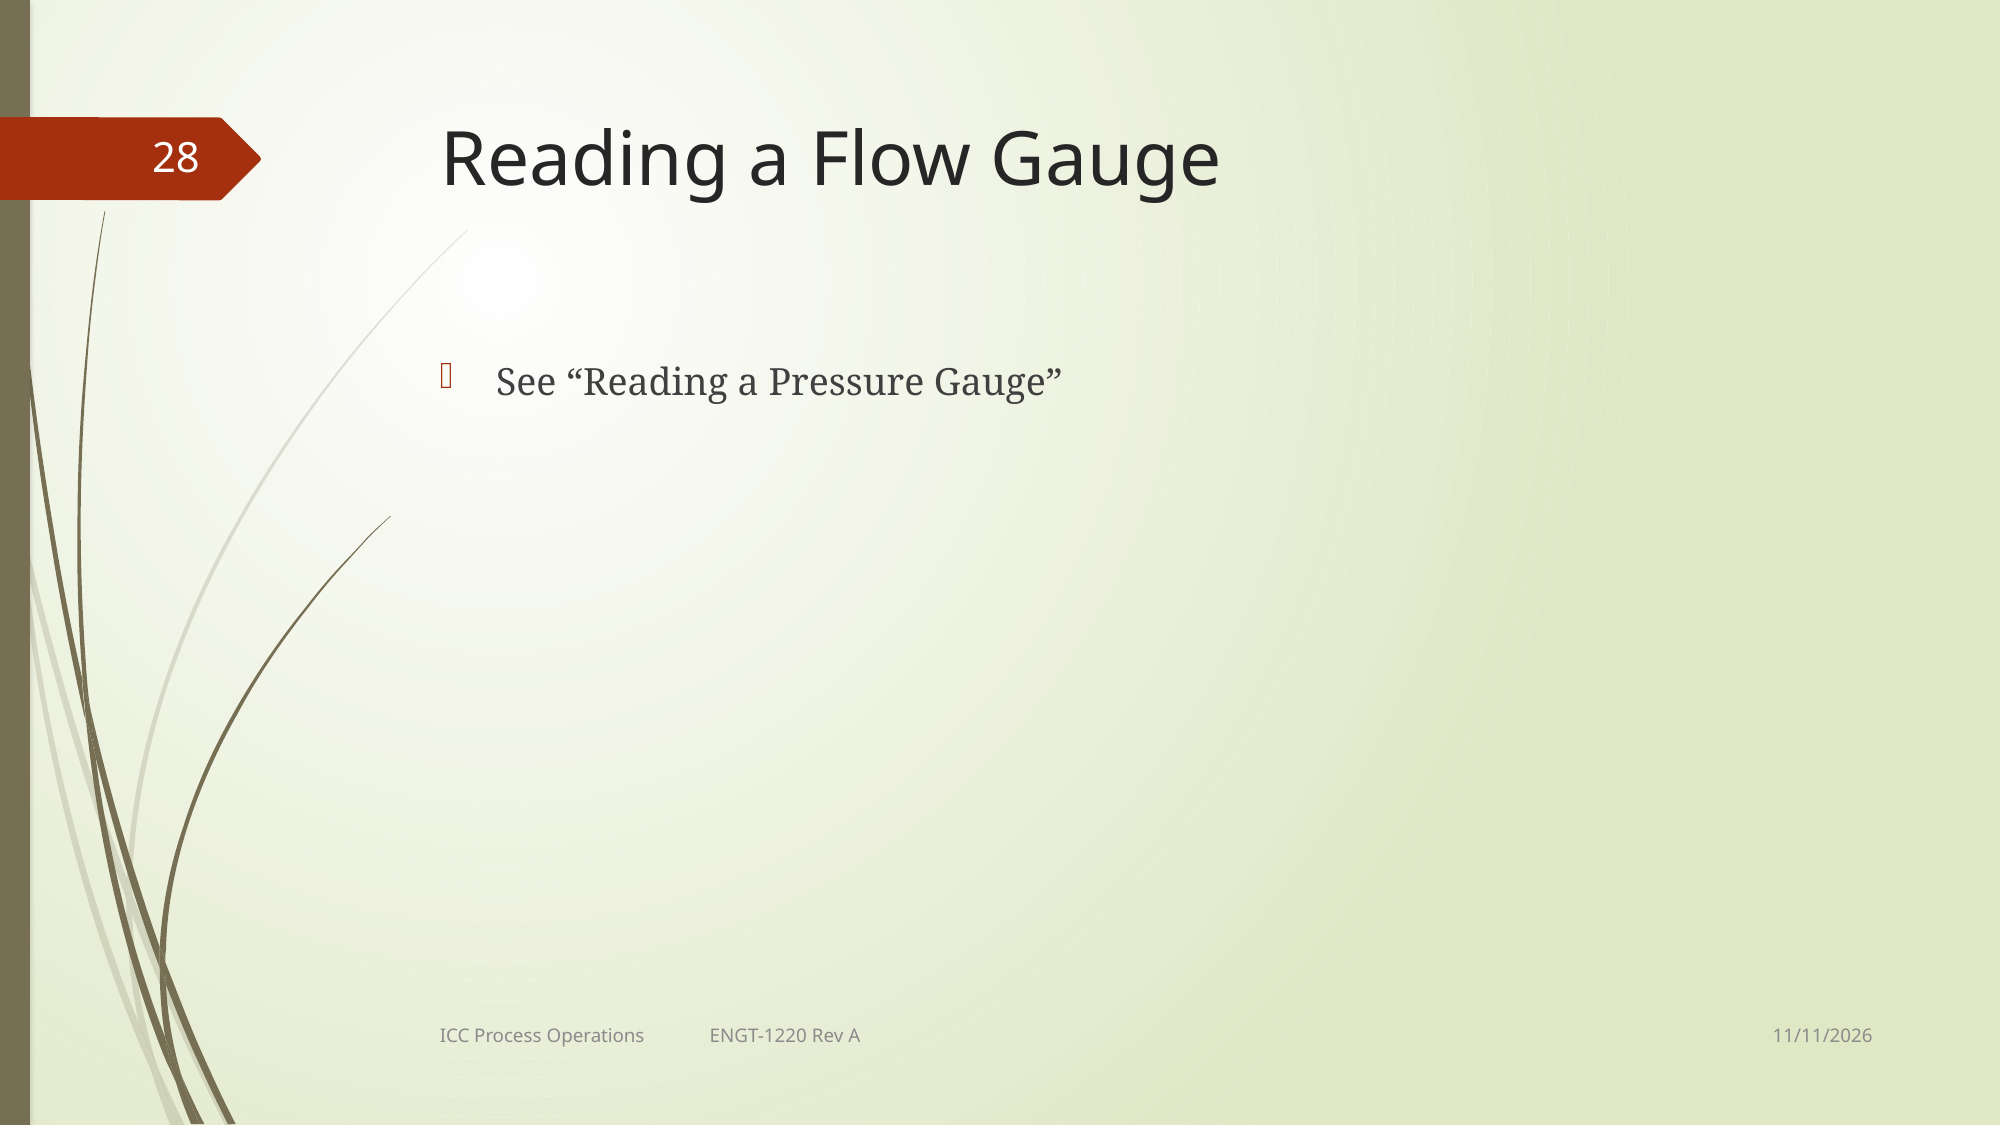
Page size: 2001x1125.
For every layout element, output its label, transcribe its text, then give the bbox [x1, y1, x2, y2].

list See “Reading a Pressure Gauge” [424, 350, 1888, 970]
title Reading a Flow Gauge [425, 102, 1888, 313]
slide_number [1699, 1005, 1888, 1067]
footer ICC Process Operations ENGT-1220 Rev A [424, 1006, 1675, 1067]
slide_number 28 [87, 129, 216, 190]
